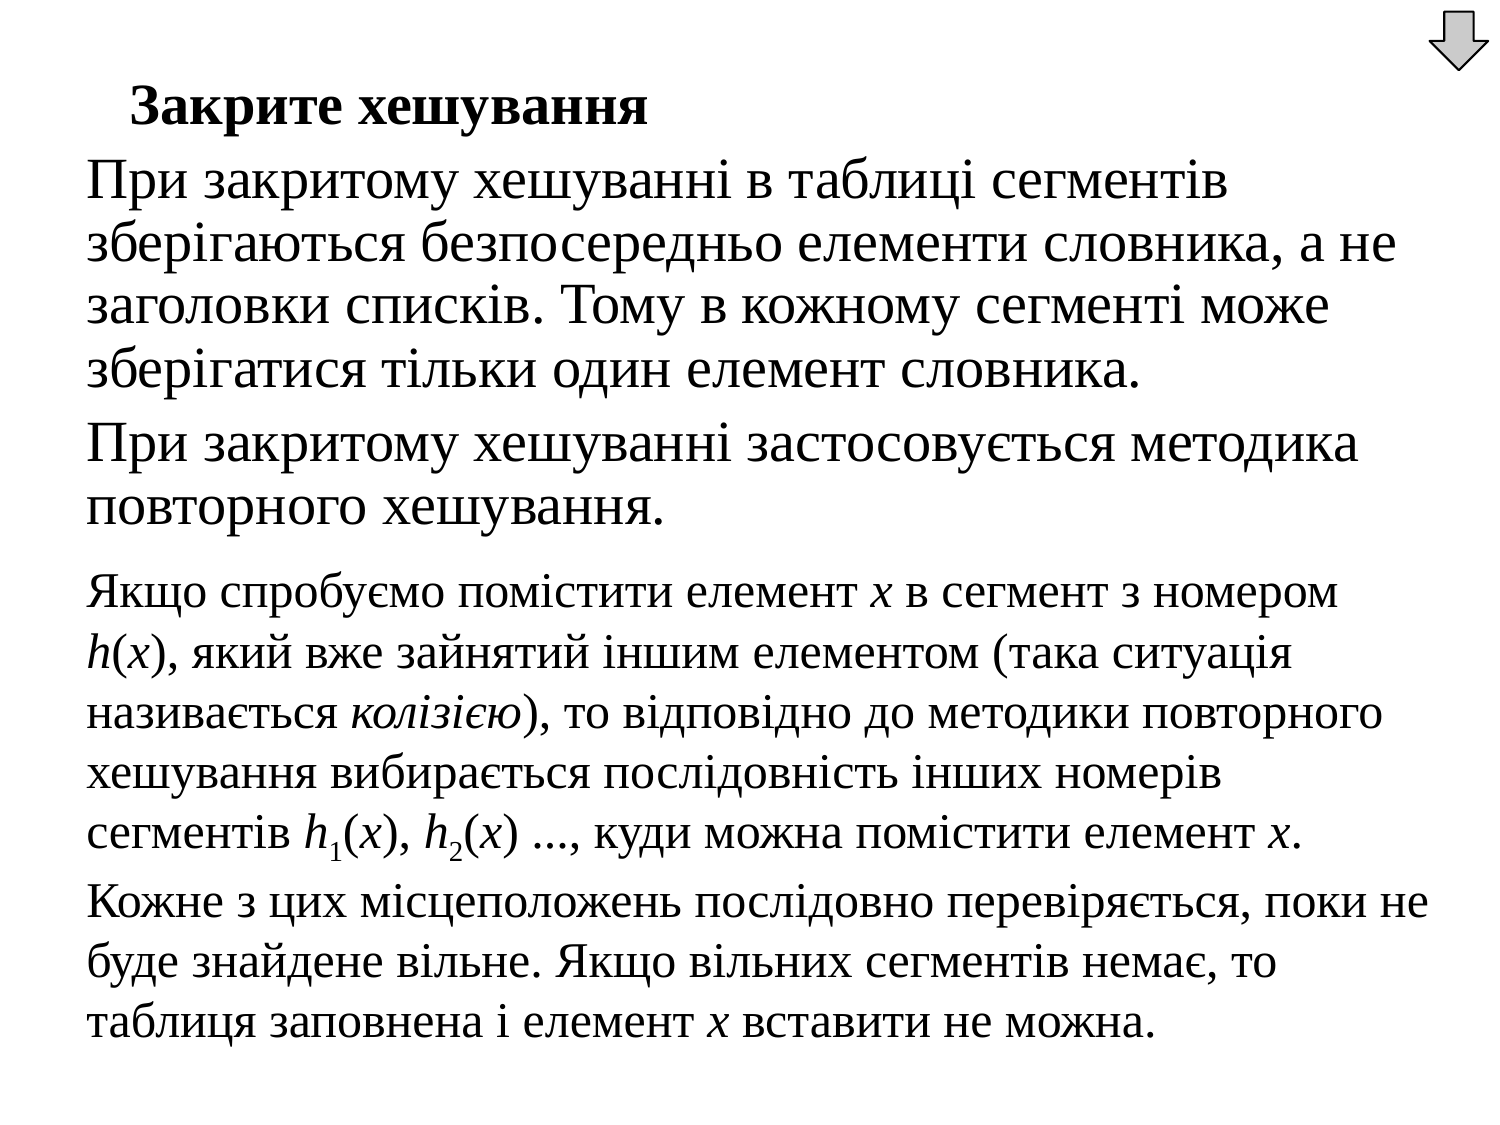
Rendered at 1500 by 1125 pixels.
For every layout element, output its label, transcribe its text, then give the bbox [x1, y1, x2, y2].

list Закрите хешування При закритому хешуванні в таблиці сегментів зберігаються безпосередньо елементи словника, а не заголовки списків. Тому в кожному сегменті може зберігатися тільки один елемент словника. При закритому хешуванні застосовується методика повторного хешування. Якщо спробуємо помістити елемент х в сегмент з номером h(x), який вже зайнятий іншим елементом (така ситуація називається колізією), то відповідно до методики повторного хешування вибирається послідовність інших номерів сегментів h1(x), h2(x) ..., куди можна помістити елемент х. Кожне з цих місцеположень послідовно перевіряється, поки не буде знайдене вільне. Якщо вільних сегментів немає, то таблиця заповнена і елемент х вставити не можна. [0, 58, 1466, 1125]
text_box [1429, 11, 1489, 71]
